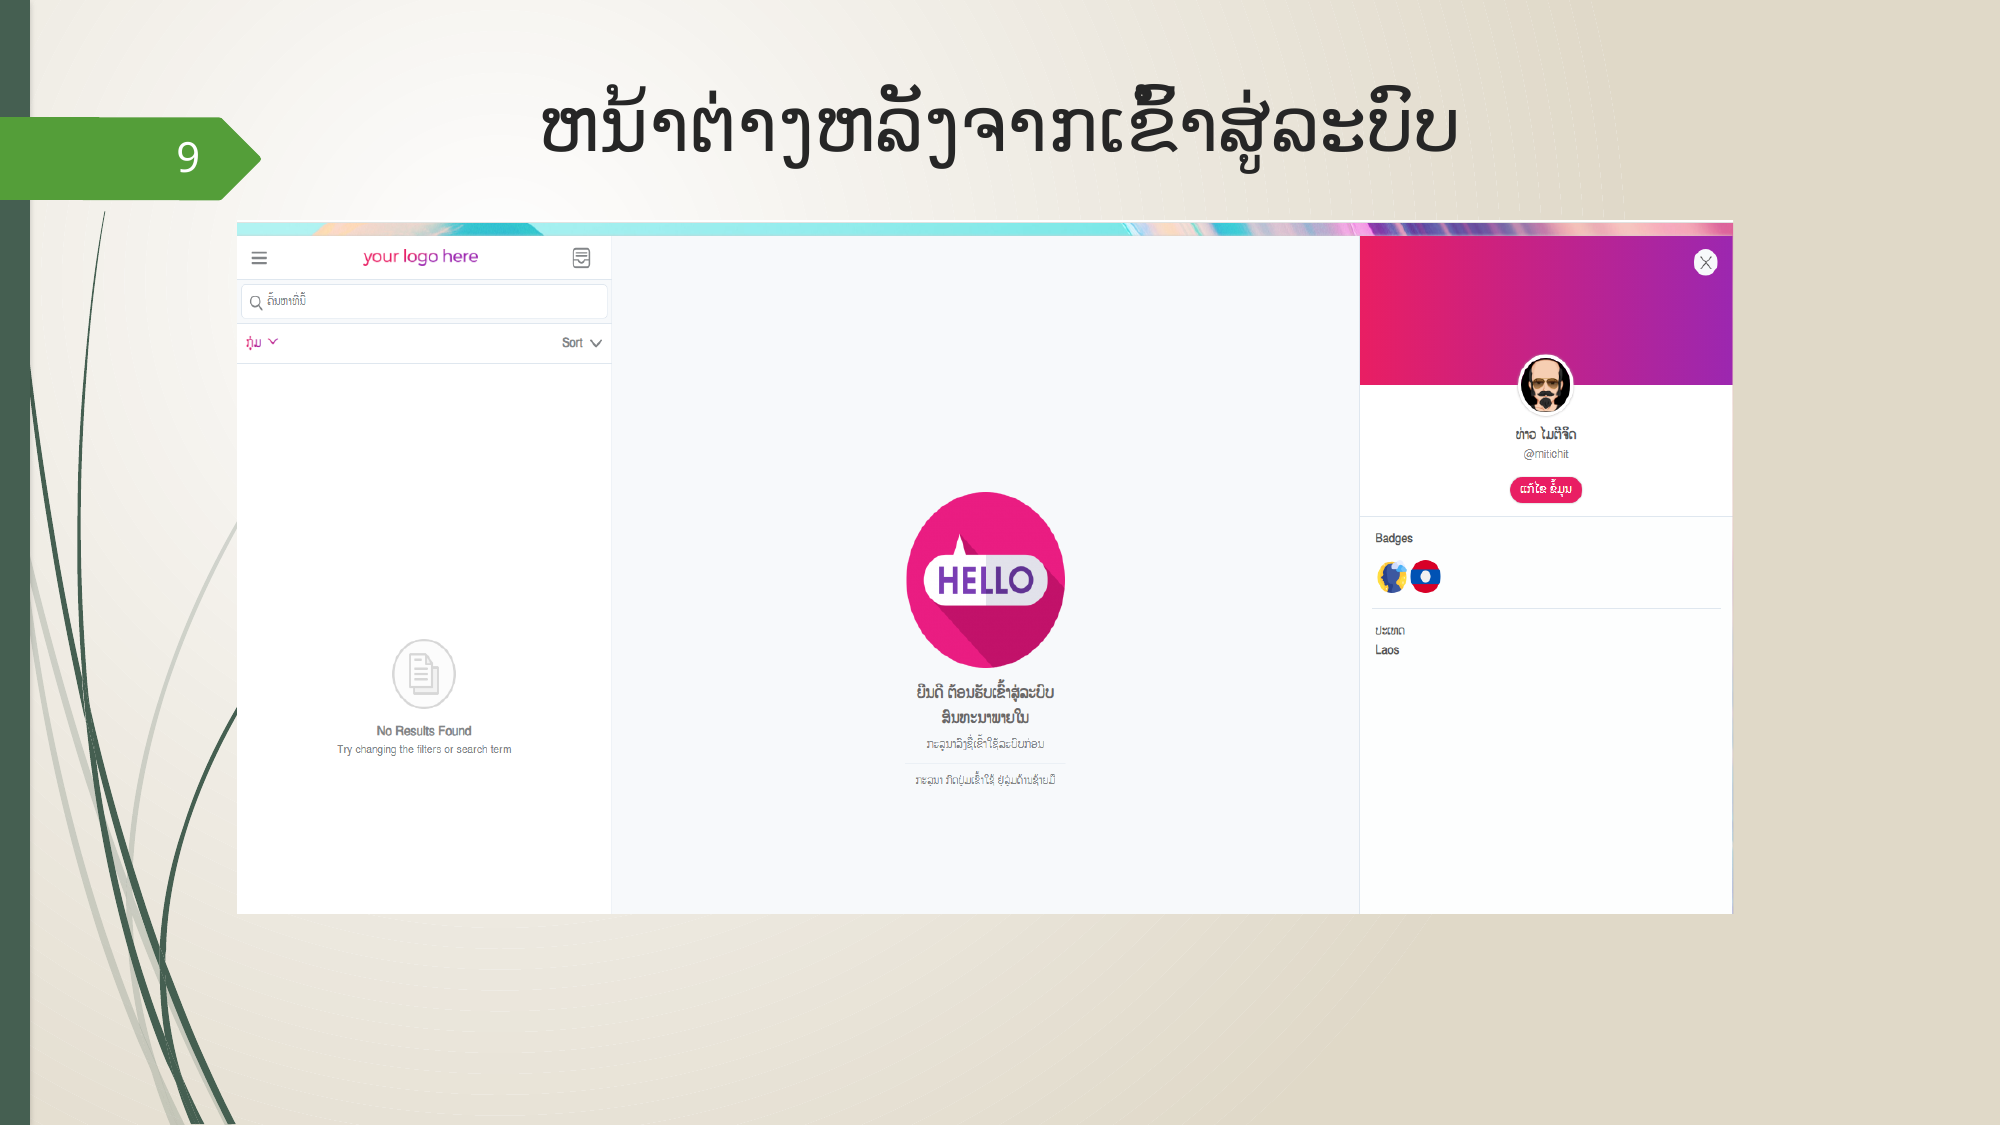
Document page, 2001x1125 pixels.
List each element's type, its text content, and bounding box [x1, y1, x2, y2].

title ຫນ້າຕ່າງຫລັງຈາກເຂົ້າສູ່ລະບົບ [463, 51, 1537, 191]
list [236, 219, 1734, 914]
slide_number 9 [87, 129, 216, 190]
